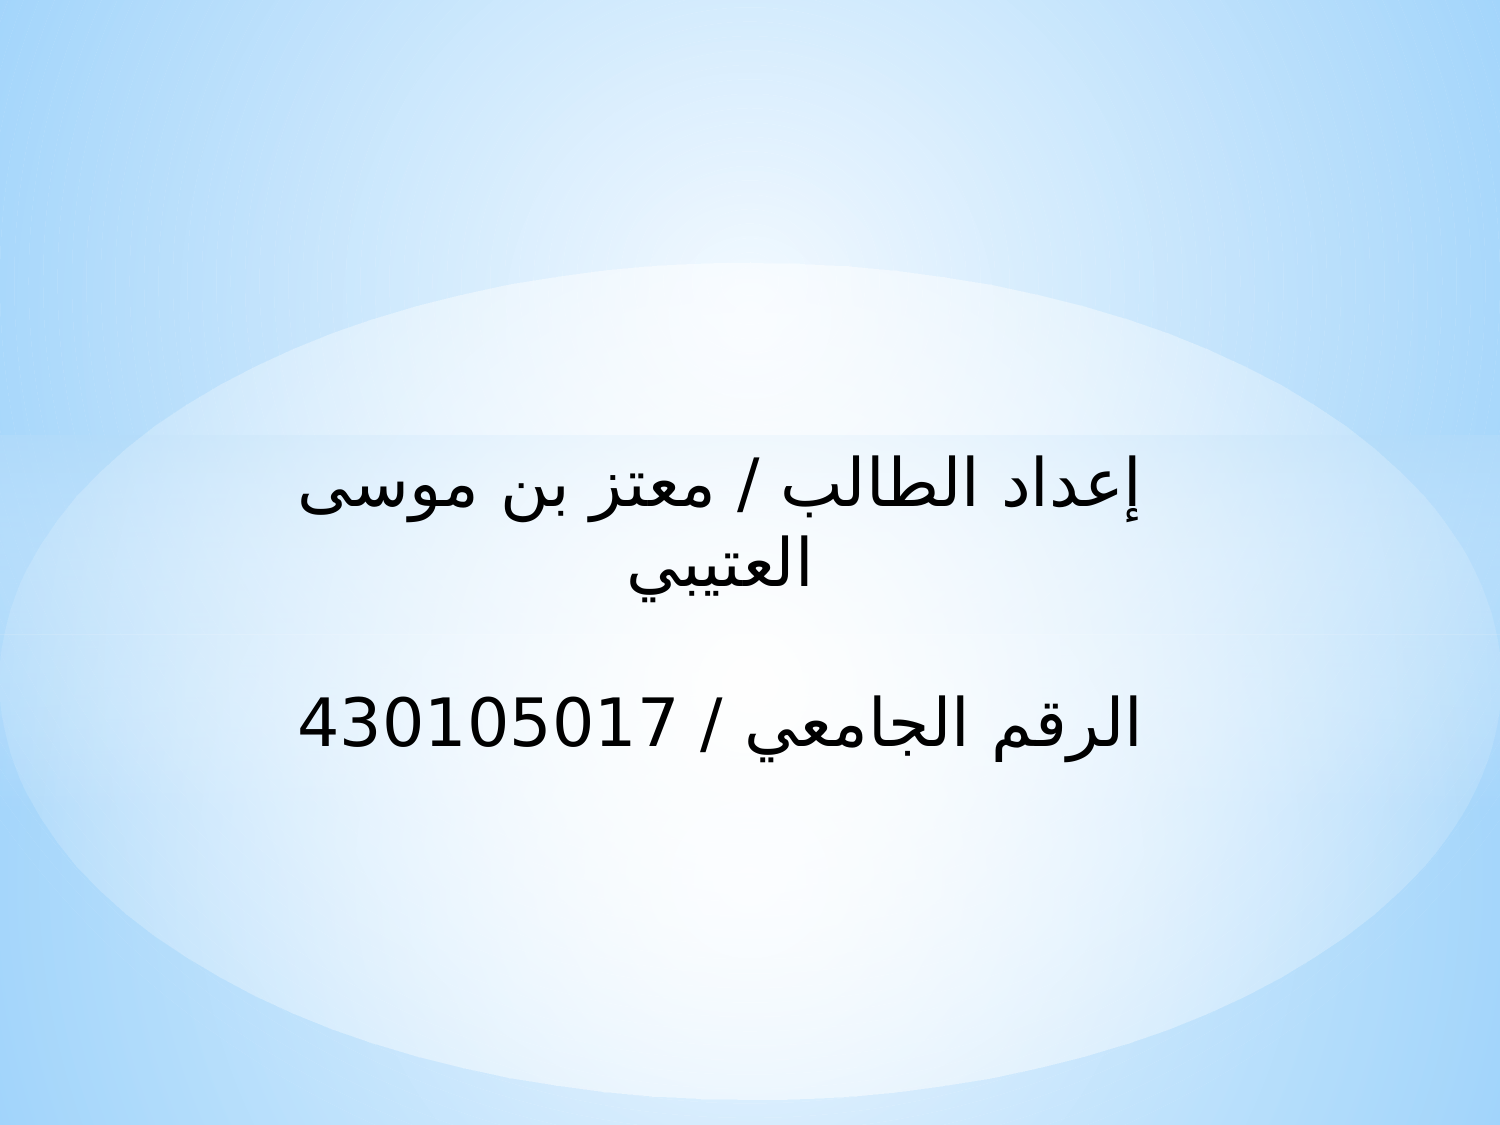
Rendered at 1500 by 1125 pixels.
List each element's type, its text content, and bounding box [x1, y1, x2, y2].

text_box إعداد الطالب / معتز بن موسى العتيبي الرقم الجامعي / 430105017 [206, 432, 1235, 768]
